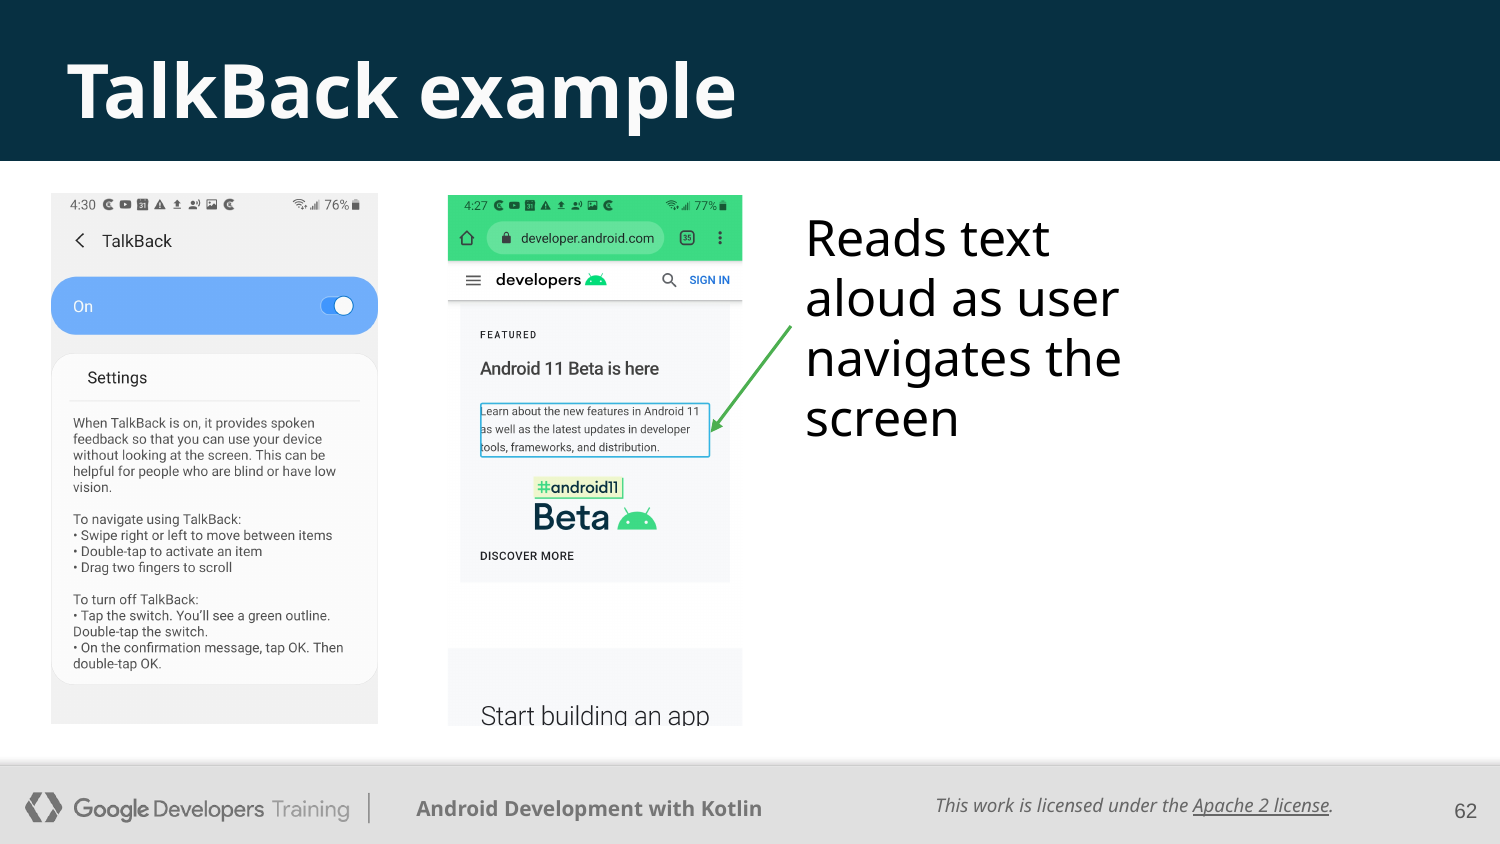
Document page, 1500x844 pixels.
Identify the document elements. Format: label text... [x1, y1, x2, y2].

picture [0, 161, 1500, 844]
slide_number ‹#› [1402, 777, 1493, 842]
text_box Reads text aloud as user navigates the screen [790, 191, 1148, 461]
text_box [710, 327, 792, 433]
title TalkBack example [51, 28, 1449, 122]
